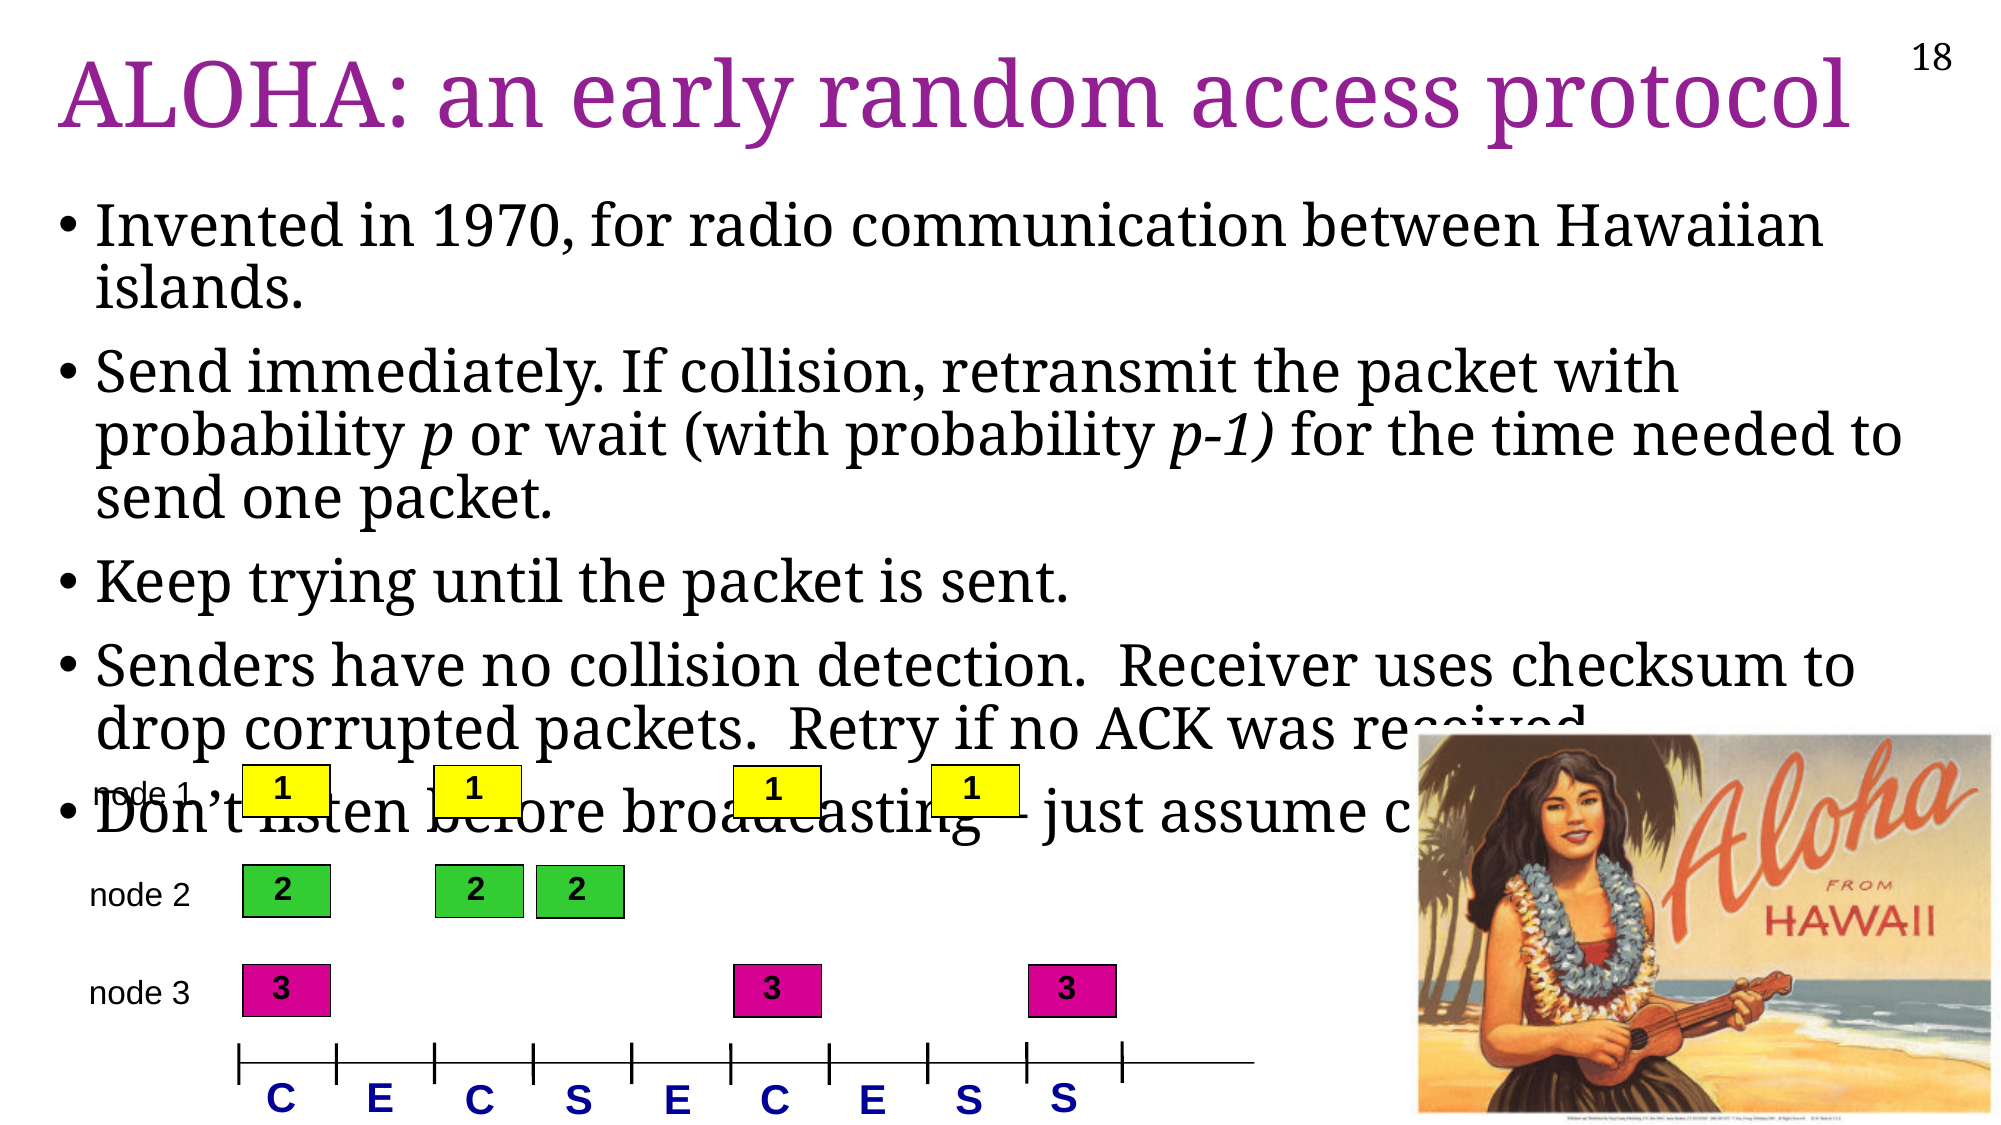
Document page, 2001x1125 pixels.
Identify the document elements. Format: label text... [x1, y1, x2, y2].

title ALOHA: an early random access protocol [43, 25, 1953, 171]
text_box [73, 758, 1255, 1125]
picture [1410, 725, 2000, 1124]
list Invented in 1970, for radio communication between Hawaiian islands. Send immediately. If collision, retransmit the packet with probability p or wait (with probability p-1) for the time needed to send one packet. Keep trying until the packet is sent. Senders have no collision detection. Receiver uses checksum to drop corrupted packets. Retry if no ACK was received. Don’t listen before broadcasting – just assume channel is free [43, 188, 1953, 747]
